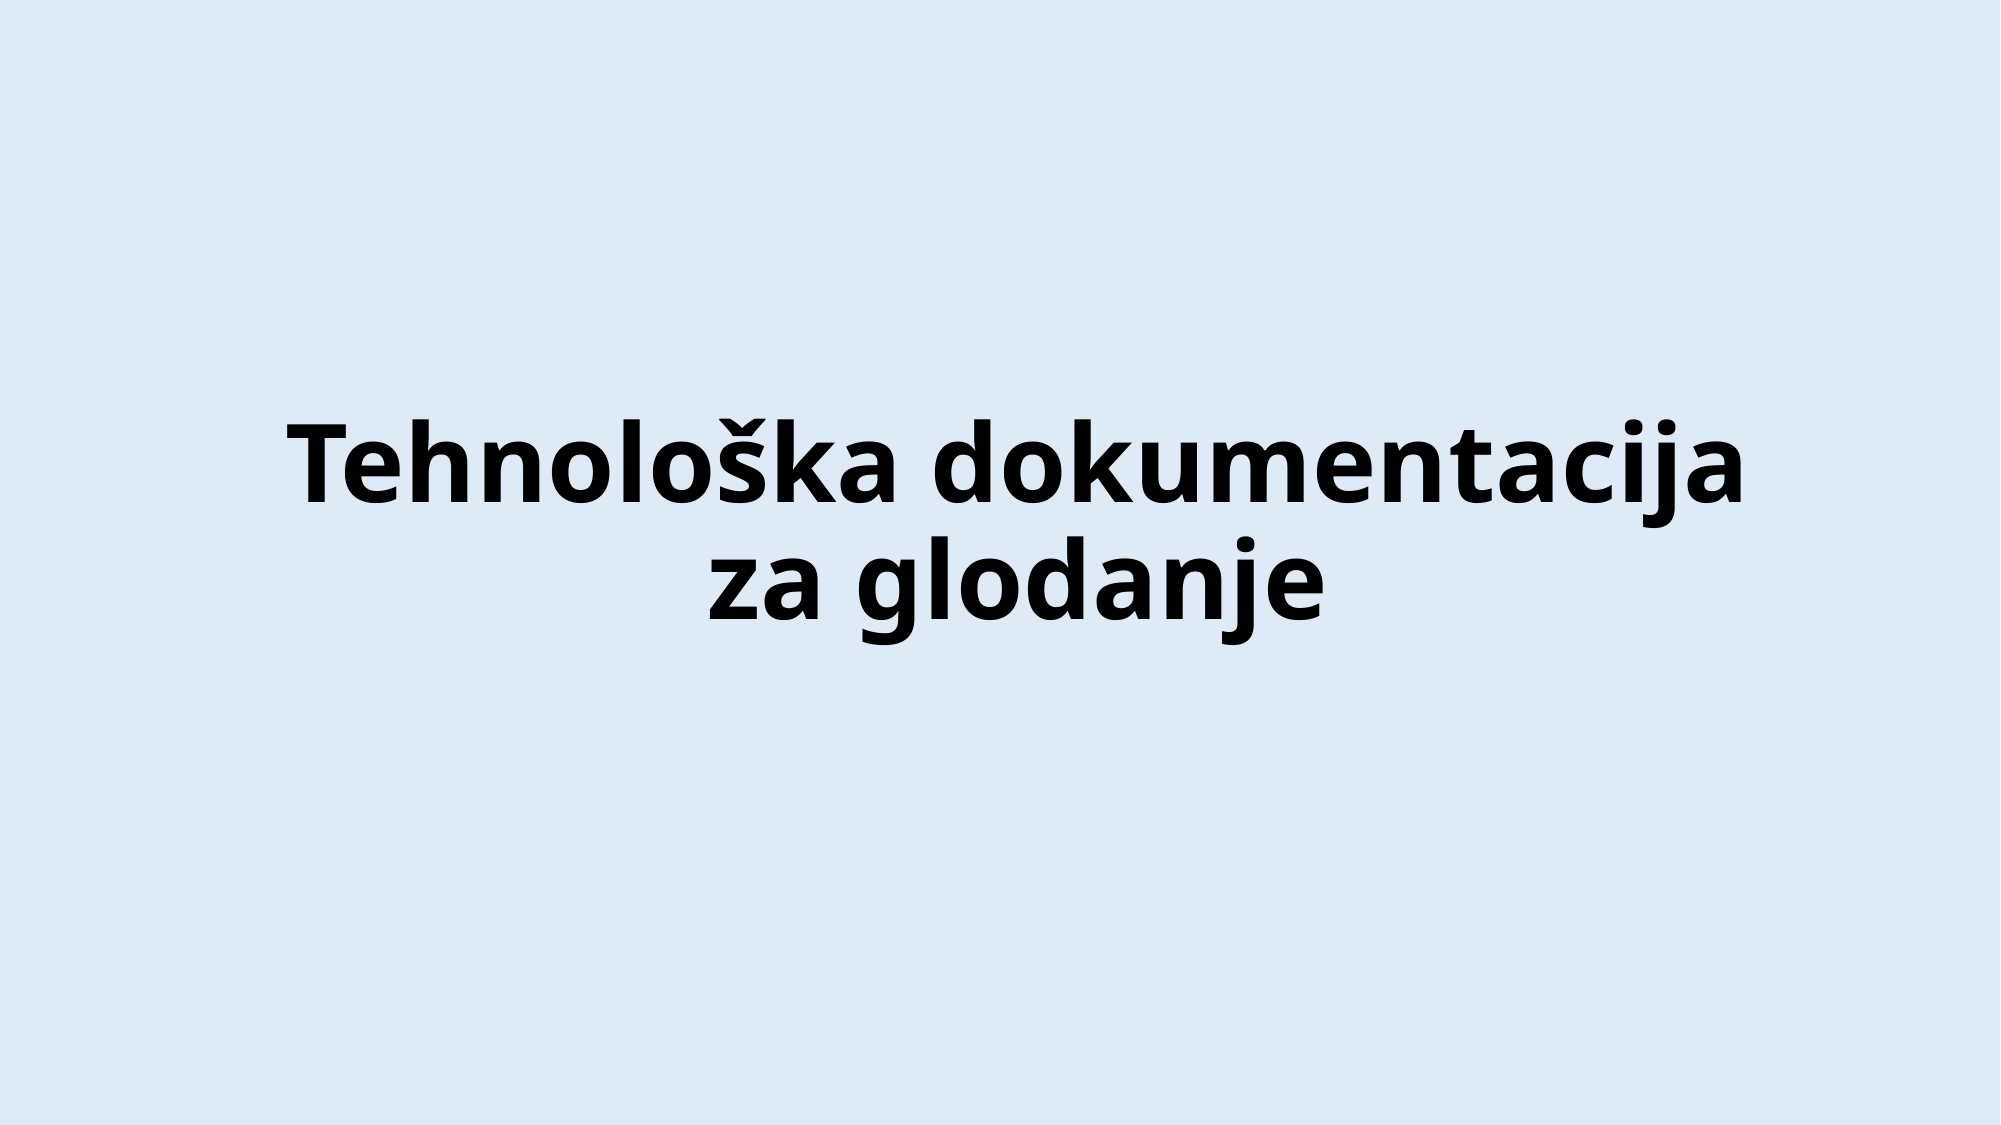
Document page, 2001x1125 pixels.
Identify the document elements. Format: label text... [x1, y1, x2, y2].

title Tehnološka dokumentacija za glodanje [267, 381, 1768, 782]
